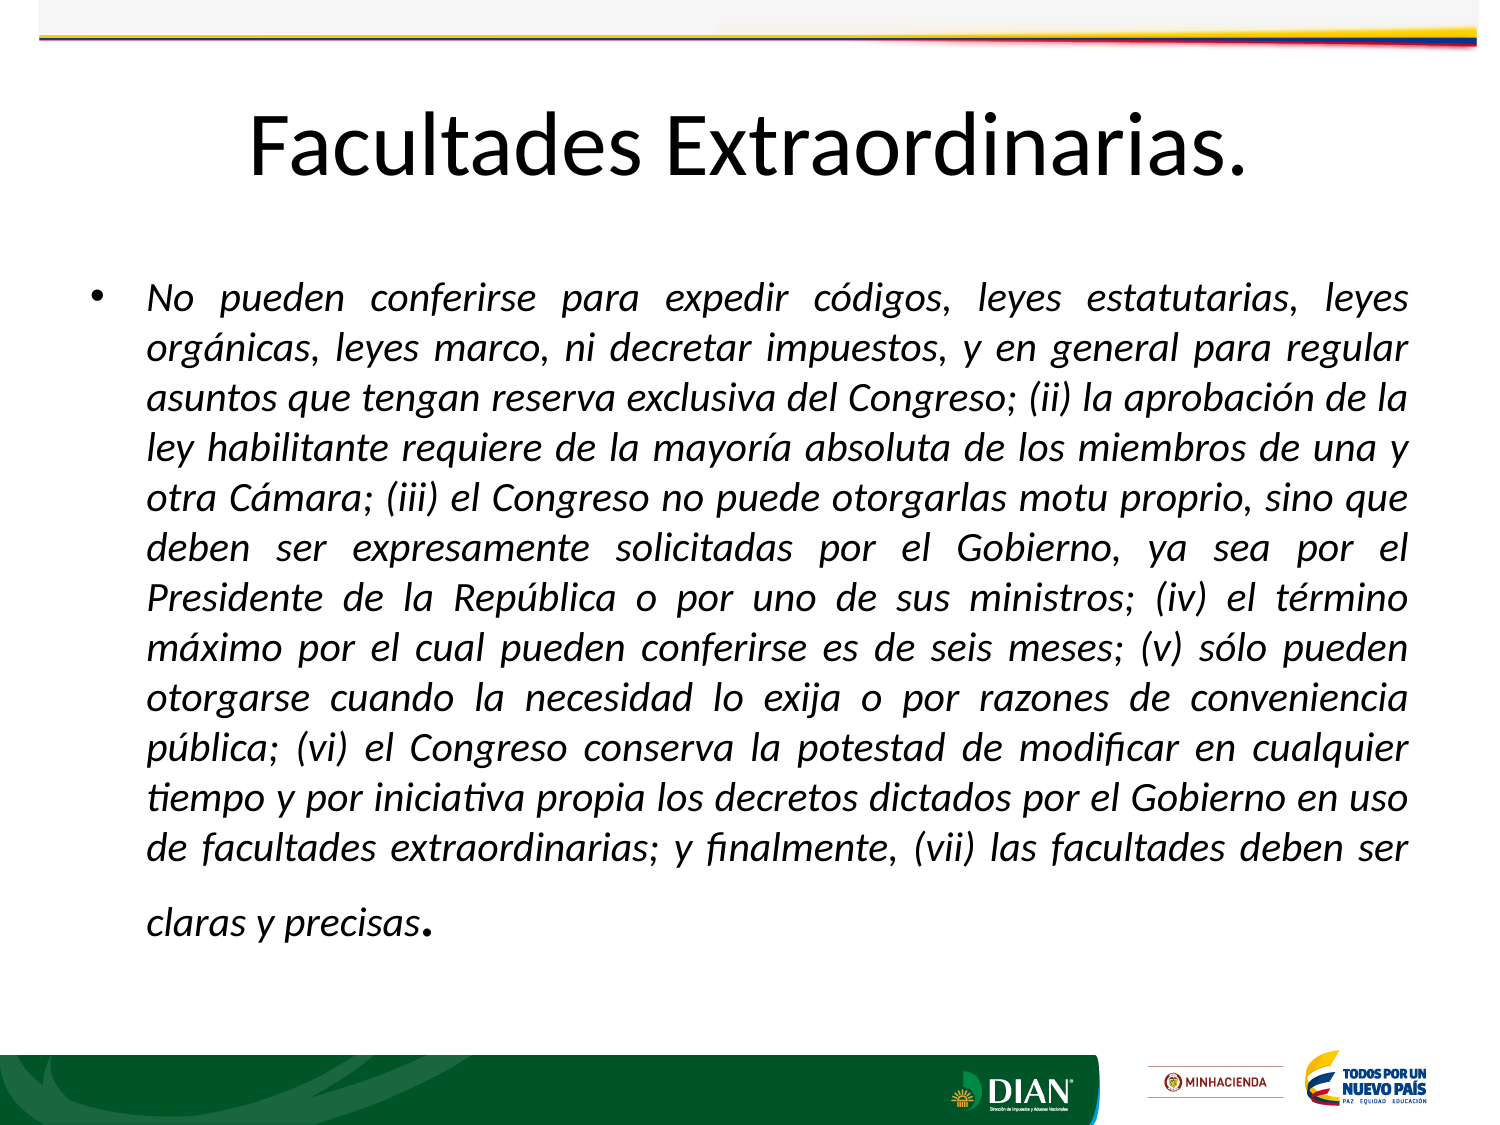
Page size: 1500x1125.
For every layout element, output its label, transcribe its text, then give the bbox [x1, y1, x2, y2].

picture [0, 0, 1500, 1125]
title Facultades Extraordinarias. [75, 45, 1425, 233]
list No pueden conferirse para expedir códigos, leyes estatutarias, leyes orgánicas, leyes marco, ni decretar impuestos, y en general para regular asuntos que tengan reserva exclusiva del Congreso; (ii) la aprobación de la ley habilitante requiere de la mayoría absoluta de los miembros de una y otra Cámara; (iii) el Congreso no puede otorgarlas motu proprio, sino que deben ser expresamente solicitadas por el Gobierno, ya sea por el Presidente de la República o por uno de sus ministros; (iv) el término máximo por el cual pueden conferirse es de seis meses; (v) sólo pueden otorgarse cuando la necesidad lo exija o por razones de conveniencia pública; (vi) el Congreso conserva la potestad de modificar en cualquier tiempo y por iniciativa propia los decretos dictados por el Gobierno en uso de facultades extraordinarias; y finalmente, (vii) las facultades deben ser claras y precisas. [75, 262, 1425, 1005]
